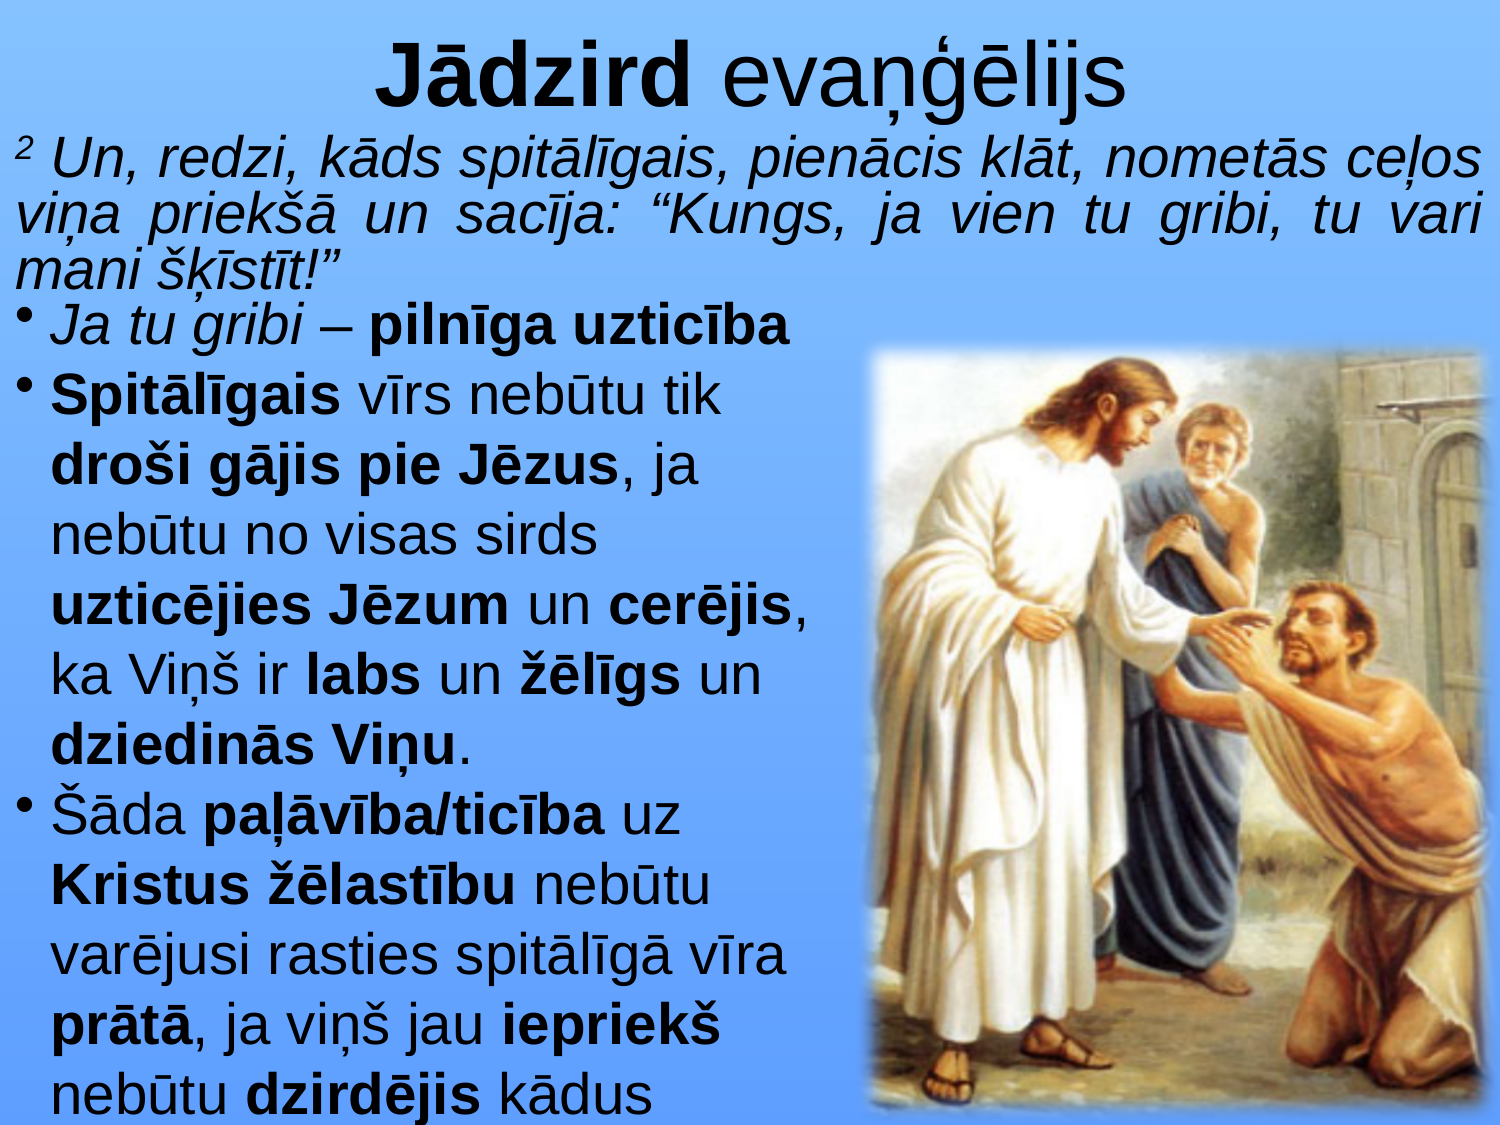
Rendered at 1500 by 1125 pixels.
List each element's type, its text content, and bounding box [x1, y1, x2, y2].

title Jādzird evaņģēlijs [76, 0, 1428, 140]
picture [855, 333, 1500, 1125]
list 2 Un, redzi, kāds spitālīgais, pienācis klāt, nometās ceļos viņa priekšā un sacīja: “Kungs, ja vien tu gribi, tu vari mani šķīstīt!” [0, 124, 1500, 303]
text_box Ja tu gribi – pilnīga uzticība Spitālīgais vīrs nebūtu tik droši gājis pie Jēzus, ja nebūtu no visas sirds uzticējies Jēzum un cerējis, ka Viņš ir labs un žēlīgs un dziedinās Viņu. Šāda paļāvība/ticība uz Kristus žēlastību nebūtu varējusi rasties spitālīgā vīra prātā, ja viņš jau iepriekš nebūtu dzirdējis kādus runājam par Jēzu labu. [0, 278, 880, 1125]
